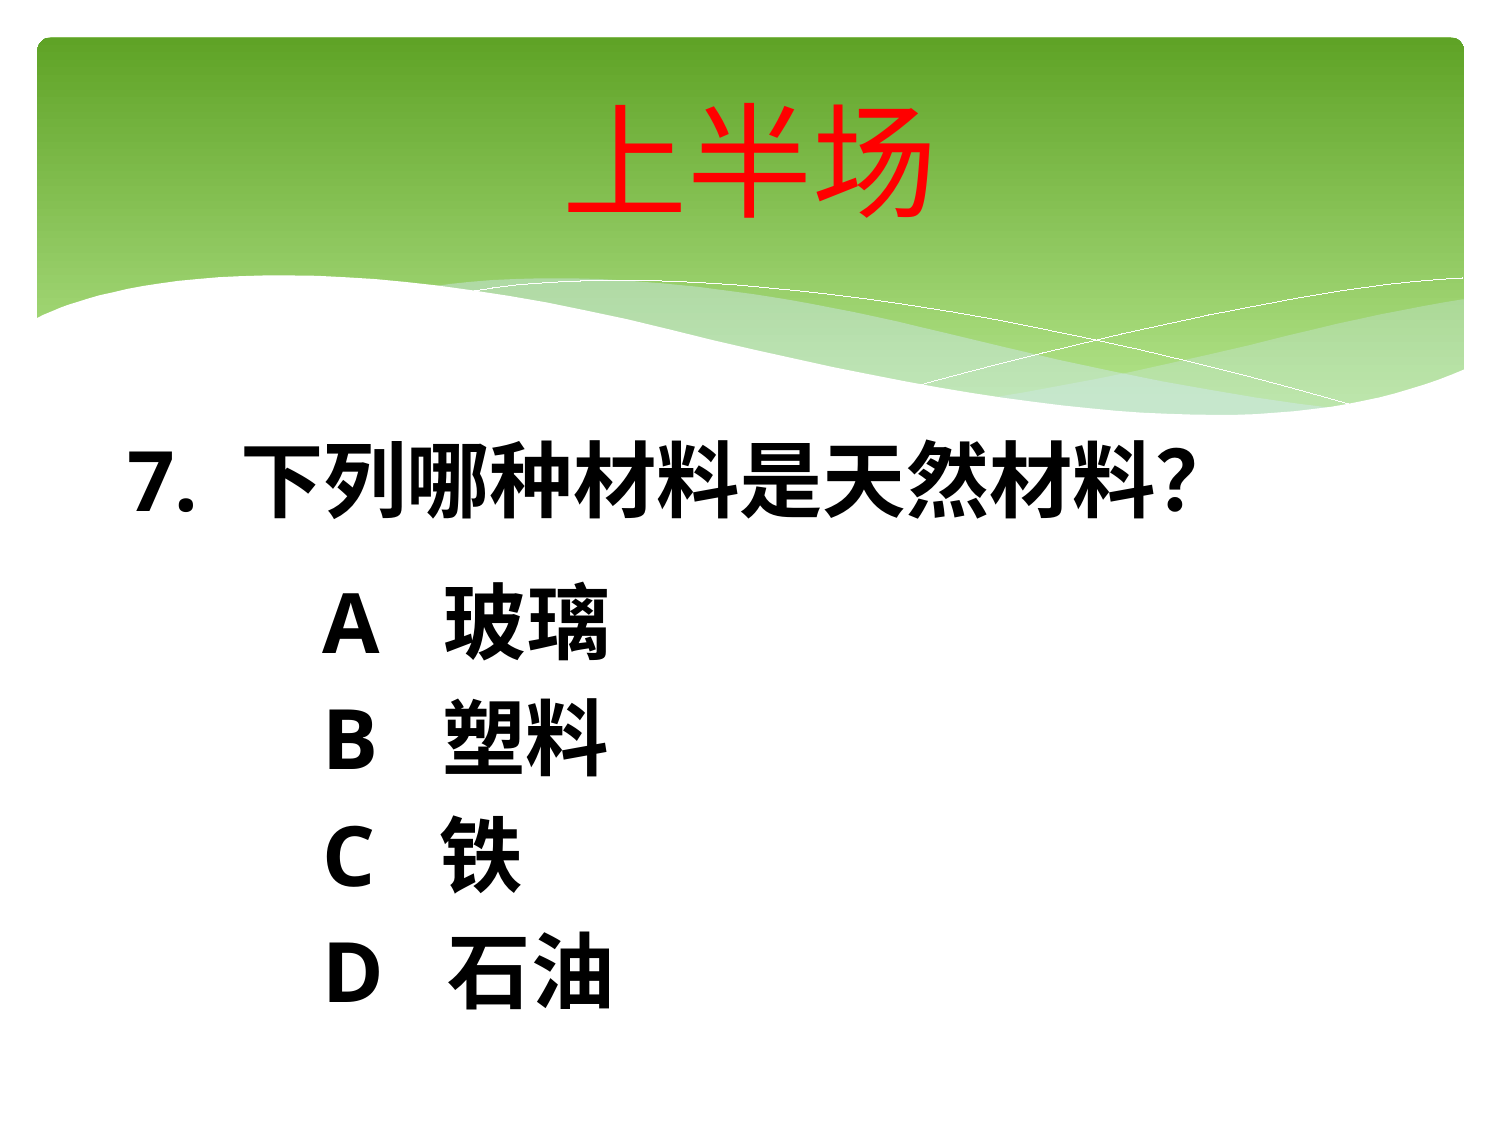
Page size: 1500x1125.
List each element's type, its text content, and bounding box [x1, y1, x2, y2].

title 上半场 [75, 55, 1425, 261]
list 7. 下列哪种材料是天然材料？ A 玻璃 B 塑料 C 铁 D 石油 [112, 420, 1447, 1029]
